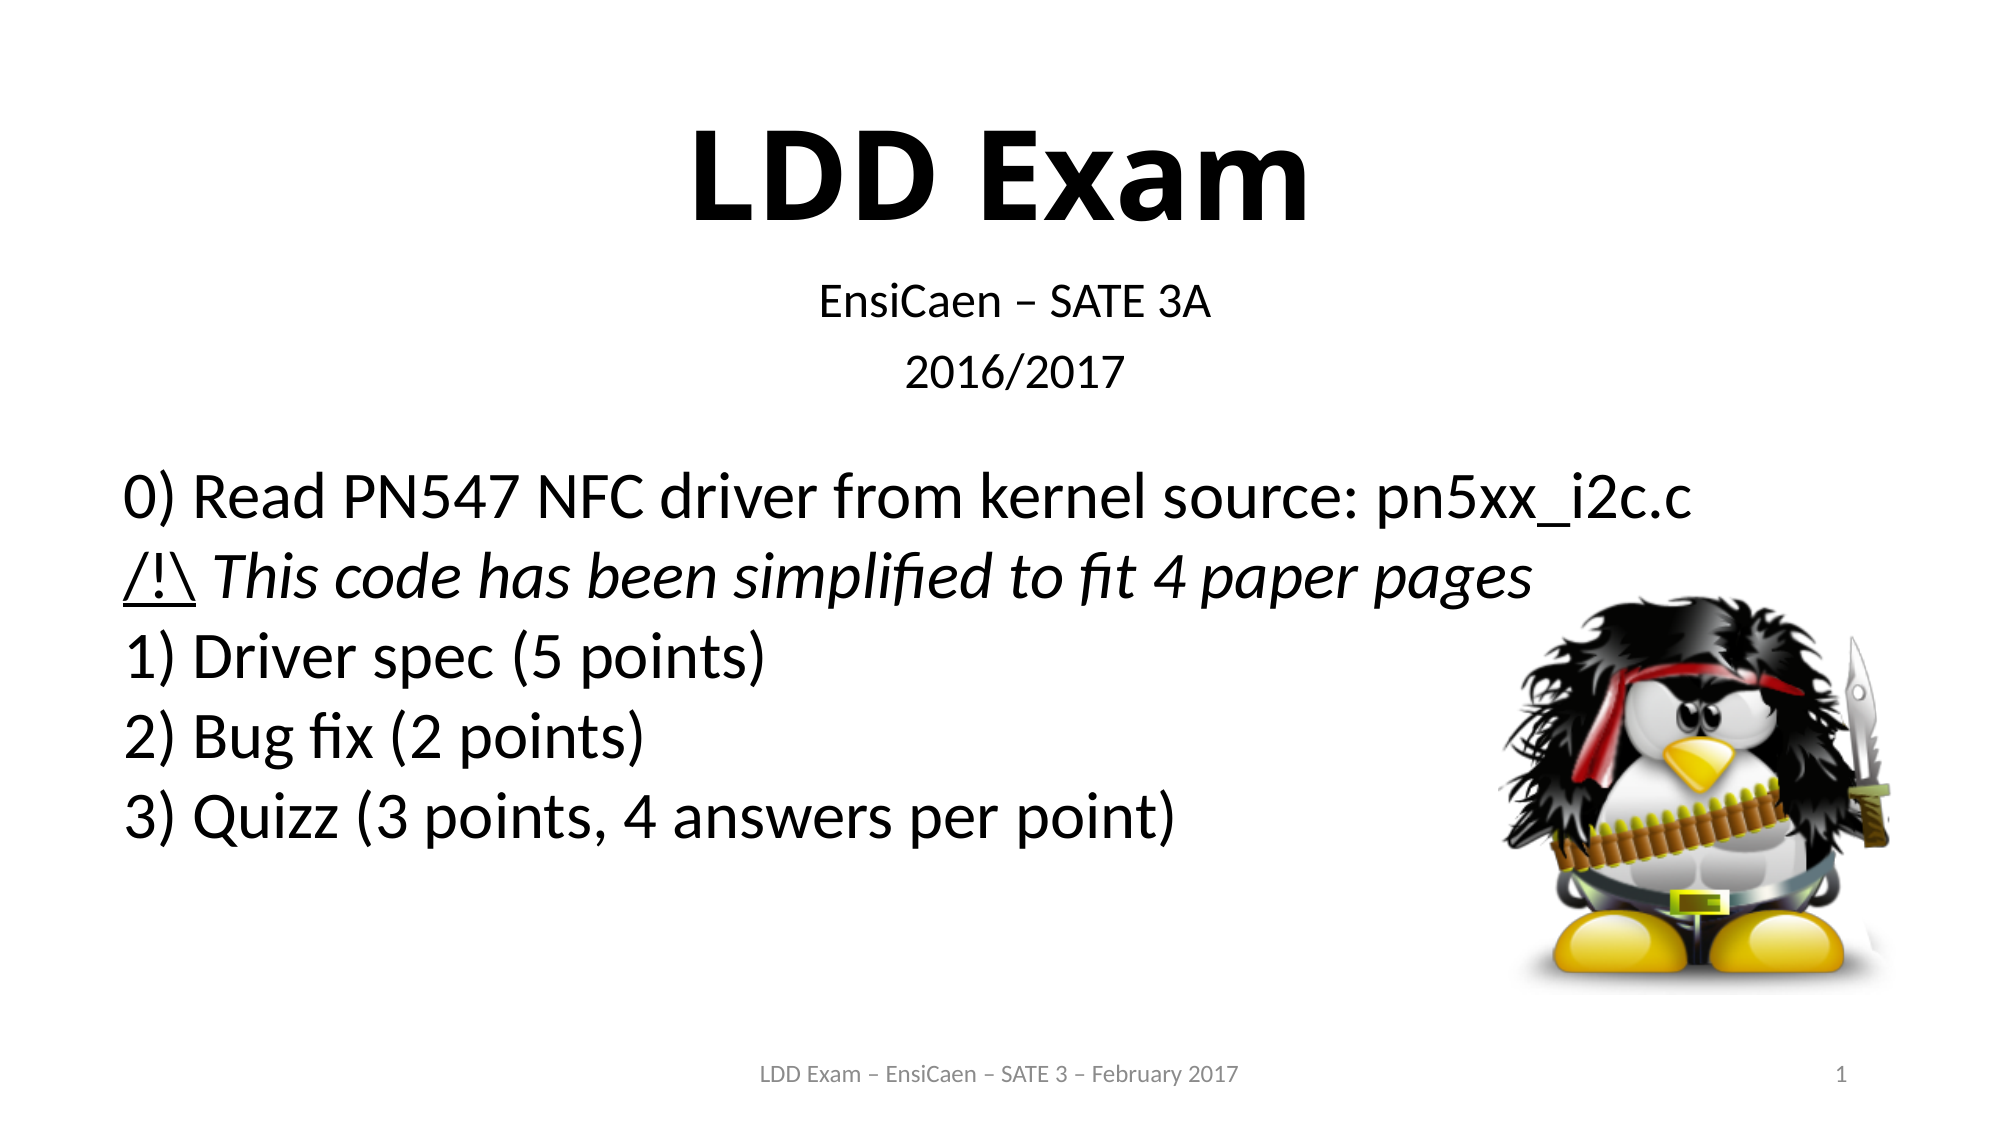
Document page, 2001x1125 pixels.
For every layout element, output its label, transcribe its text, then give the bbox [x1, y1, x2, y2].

footer LDD Exam – EnsiCaen – SATE 3 – February 2017 [662, 1042, 1338, 1103]
subtitle EnsiCaen – SATE 3A 2016/2017 [264, 189, 1765, 444]
picture [1498, 594, 1899, 995]
text_box 0) Read PN547 NFC driver from kernel source: pn5xx_i2c.c /!\ This code has been simplified to fit 4 paper pages 1) Driver spec (5 points) 2) Bug fix (2 points) 3) Quizz (3 points, 4 answers per point) [108, 444, 1823, 860]
title LDD Exam [249, 39, 1750, 255]
slide_number 1 [1412, 1042, 1863, 1103]
